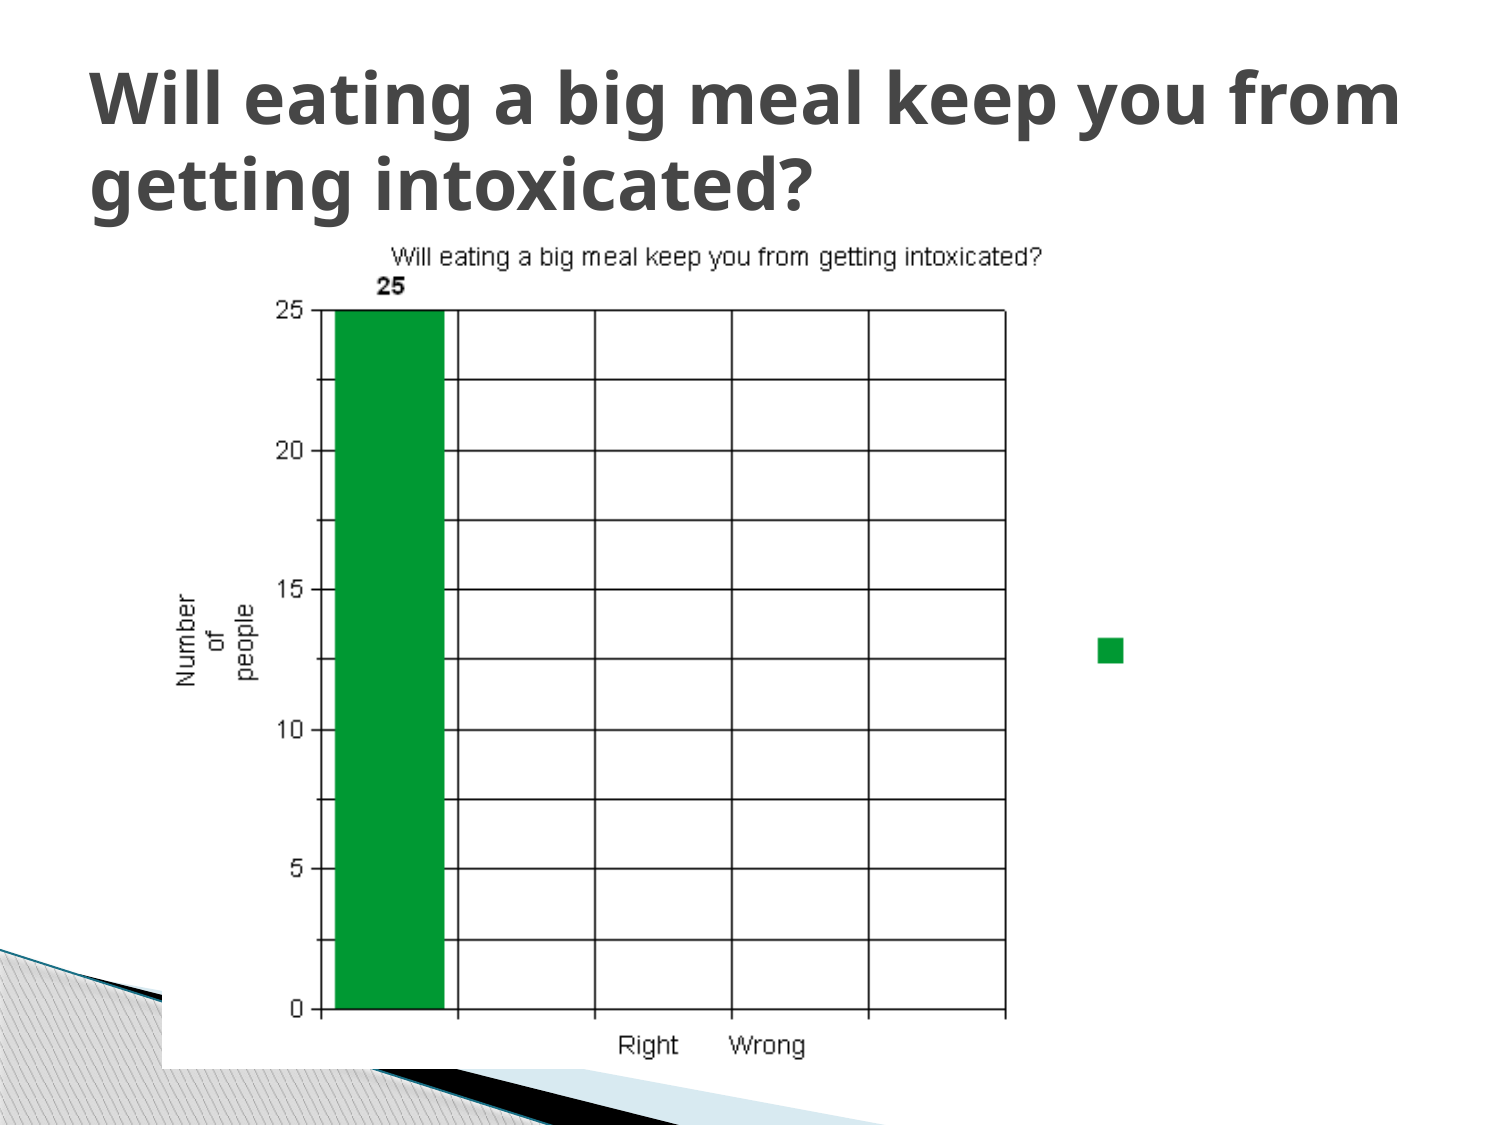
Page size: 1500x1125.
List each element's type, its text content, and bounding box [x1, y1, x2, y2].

title Will eating a big meal keep you from getting intoxicated? [75, 45, 1425, 233]
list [162, 224, 1257, 1070]
